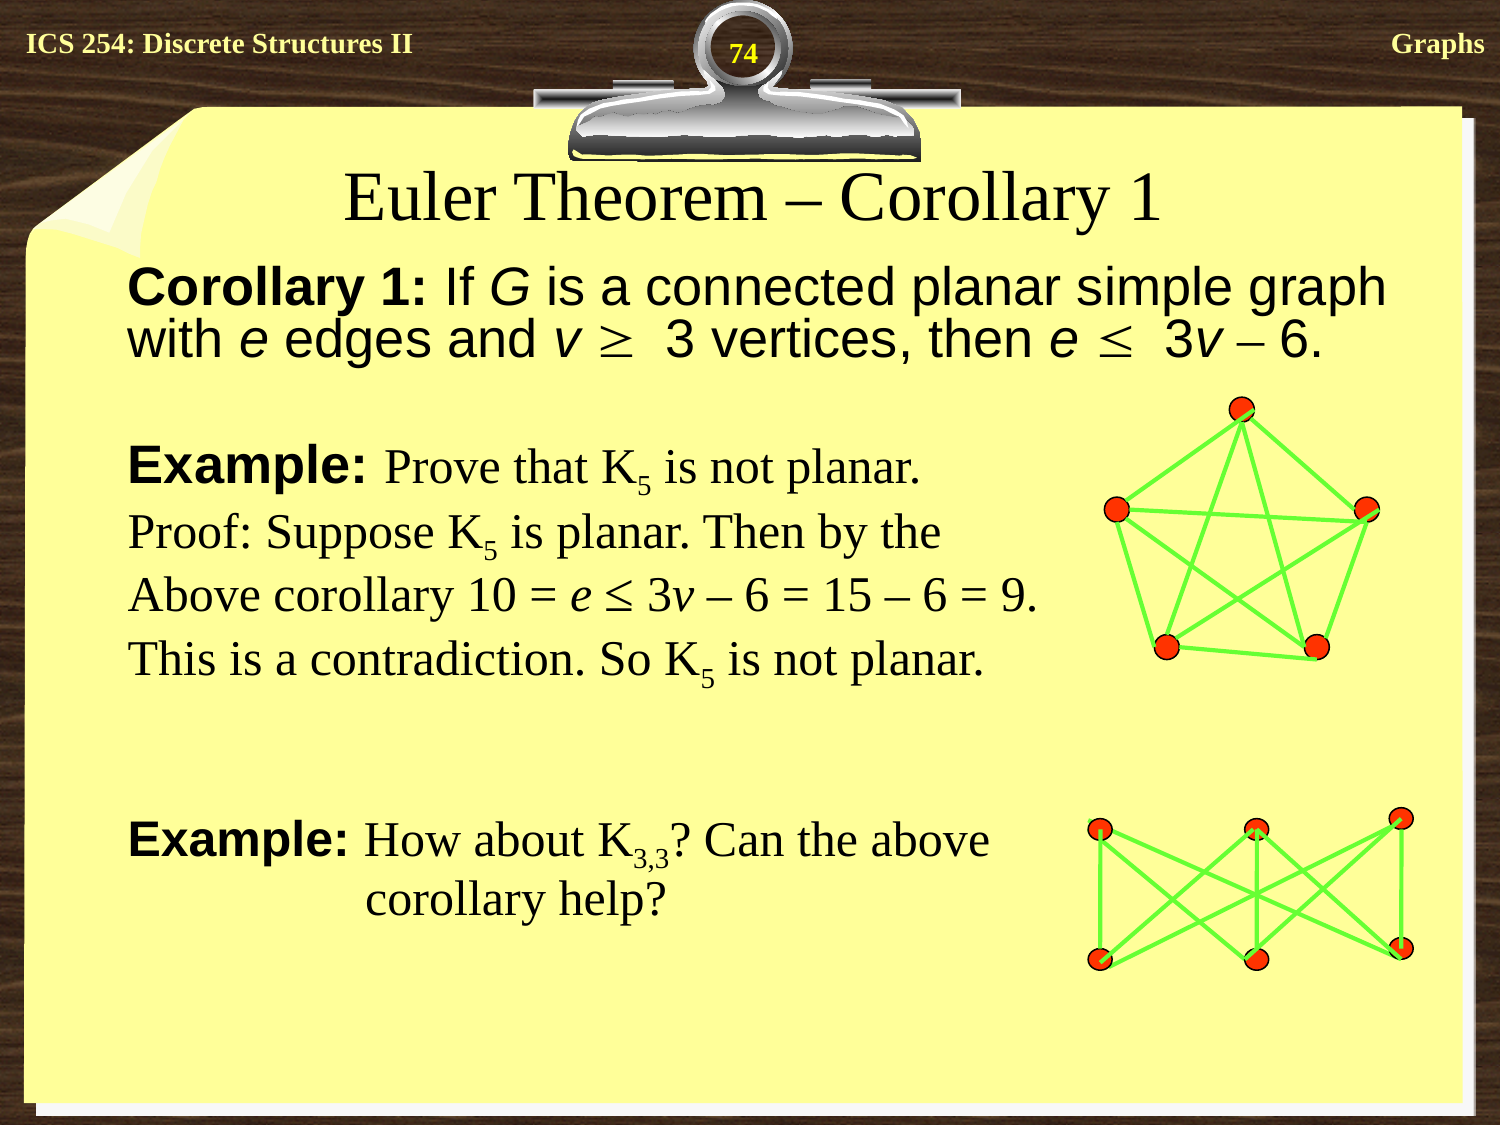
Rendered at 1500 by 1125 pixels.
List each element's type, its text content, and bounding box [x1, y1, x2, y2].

list Corollary 1: If G is a connected planar simple graph with e edges and v  3 vertices, then e  3v – 6. Example: Prove that K5 is not planar. Proof: Suppose K5 is planar. Then by the Above corollary 10 = e ≤ 3v – 6 = 15 – 6 = 9. This is a contradiction. So K5 is not planar. Example: How about K3,3? Can the above corollary help? [112, 255, 1450, 1106]
picture [0, 0, 1500, 1125]
picture [673, 84, 708, 89]
title Euler Theorem – Corollary 1 [117, 141, 1393, 242]
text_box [1104, 396, 1380, 660]
slide_number 74 [394, 18, 774, 84]
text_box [1087, 807, 1414, 971]
